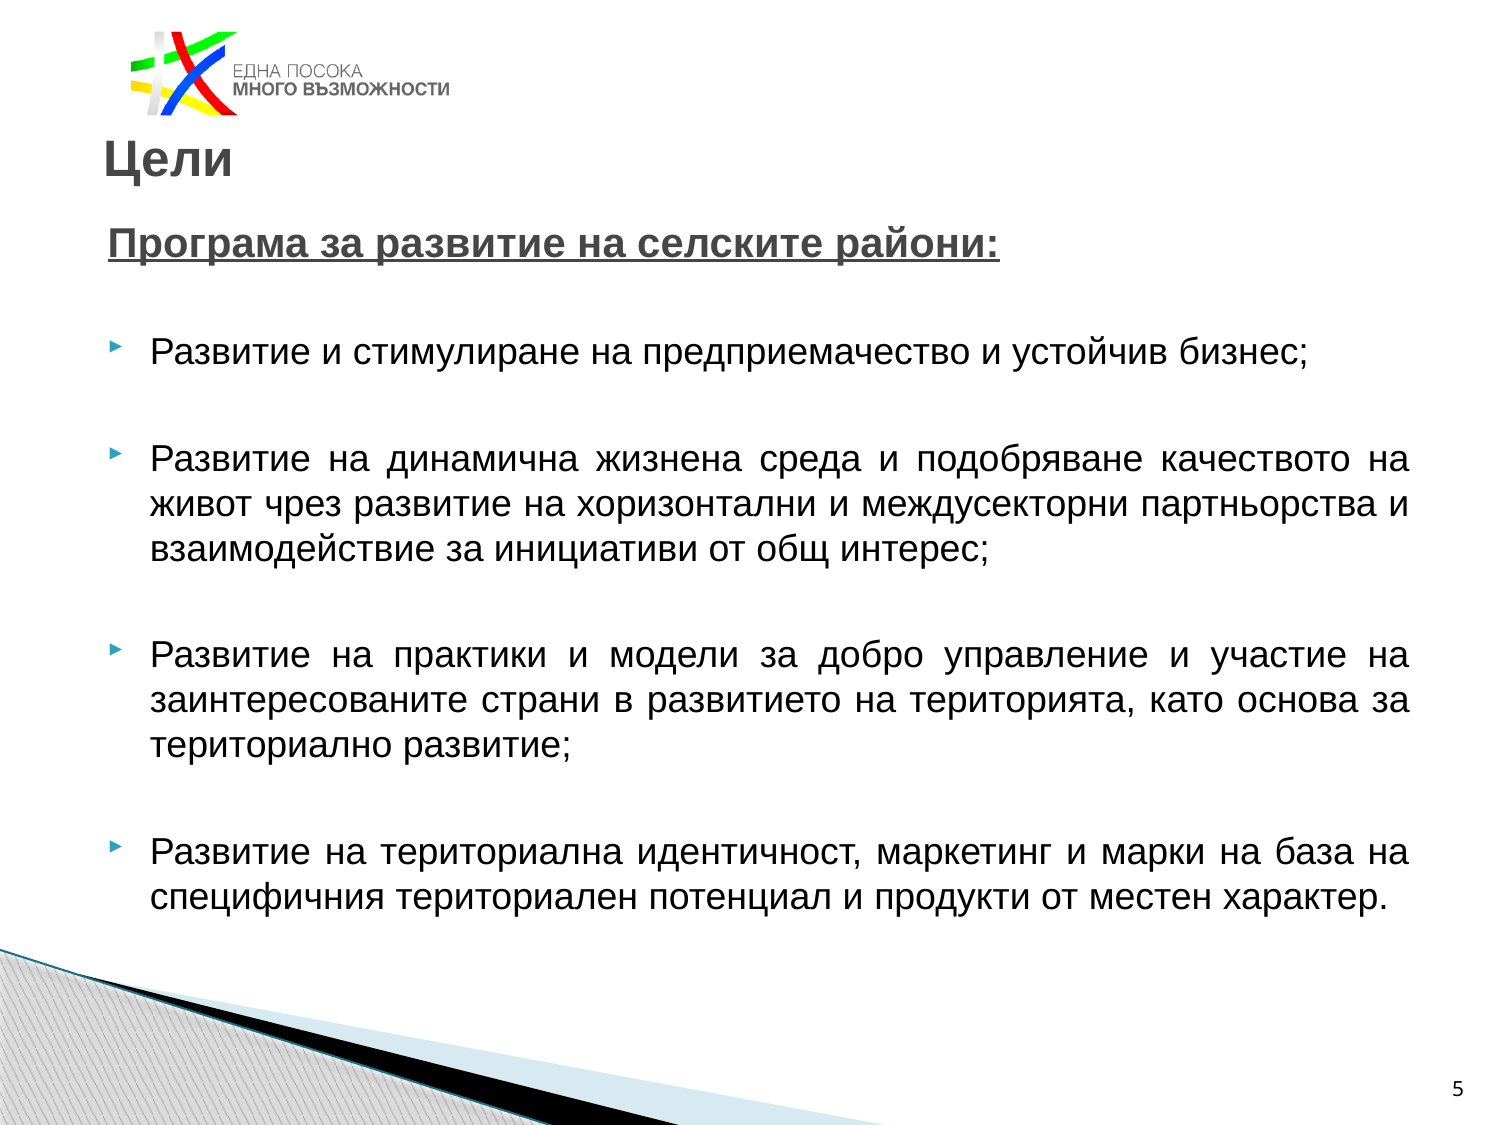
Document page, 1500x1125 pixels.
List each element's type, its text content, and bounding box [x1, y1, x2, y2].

picture [99, 9, 479, 138]
slide_number 5 [1418, 1051, 1479, 1112]
list Програма за развитие на селските райони: Развитие и стимулиране на предприемачество и устойчив бизнес; Развитие на динамична жизнена среда и подобряване качеството на живот чрез развитие на хоризонтални и междусекторни партньорства и взаимодействие за инициативи от общ интерес; Развитие на практики и модели за добро управление и участие на заинтересованите страни в развитието на територията, като основа за териториално развитие; Развитие на териториална идентичност, маркетинг и марки на база на специфичния териториален потенциал и продукти от местен характер. [75, 208, 1425, 1047]
title Цели [88, 55, 1421, 196]
